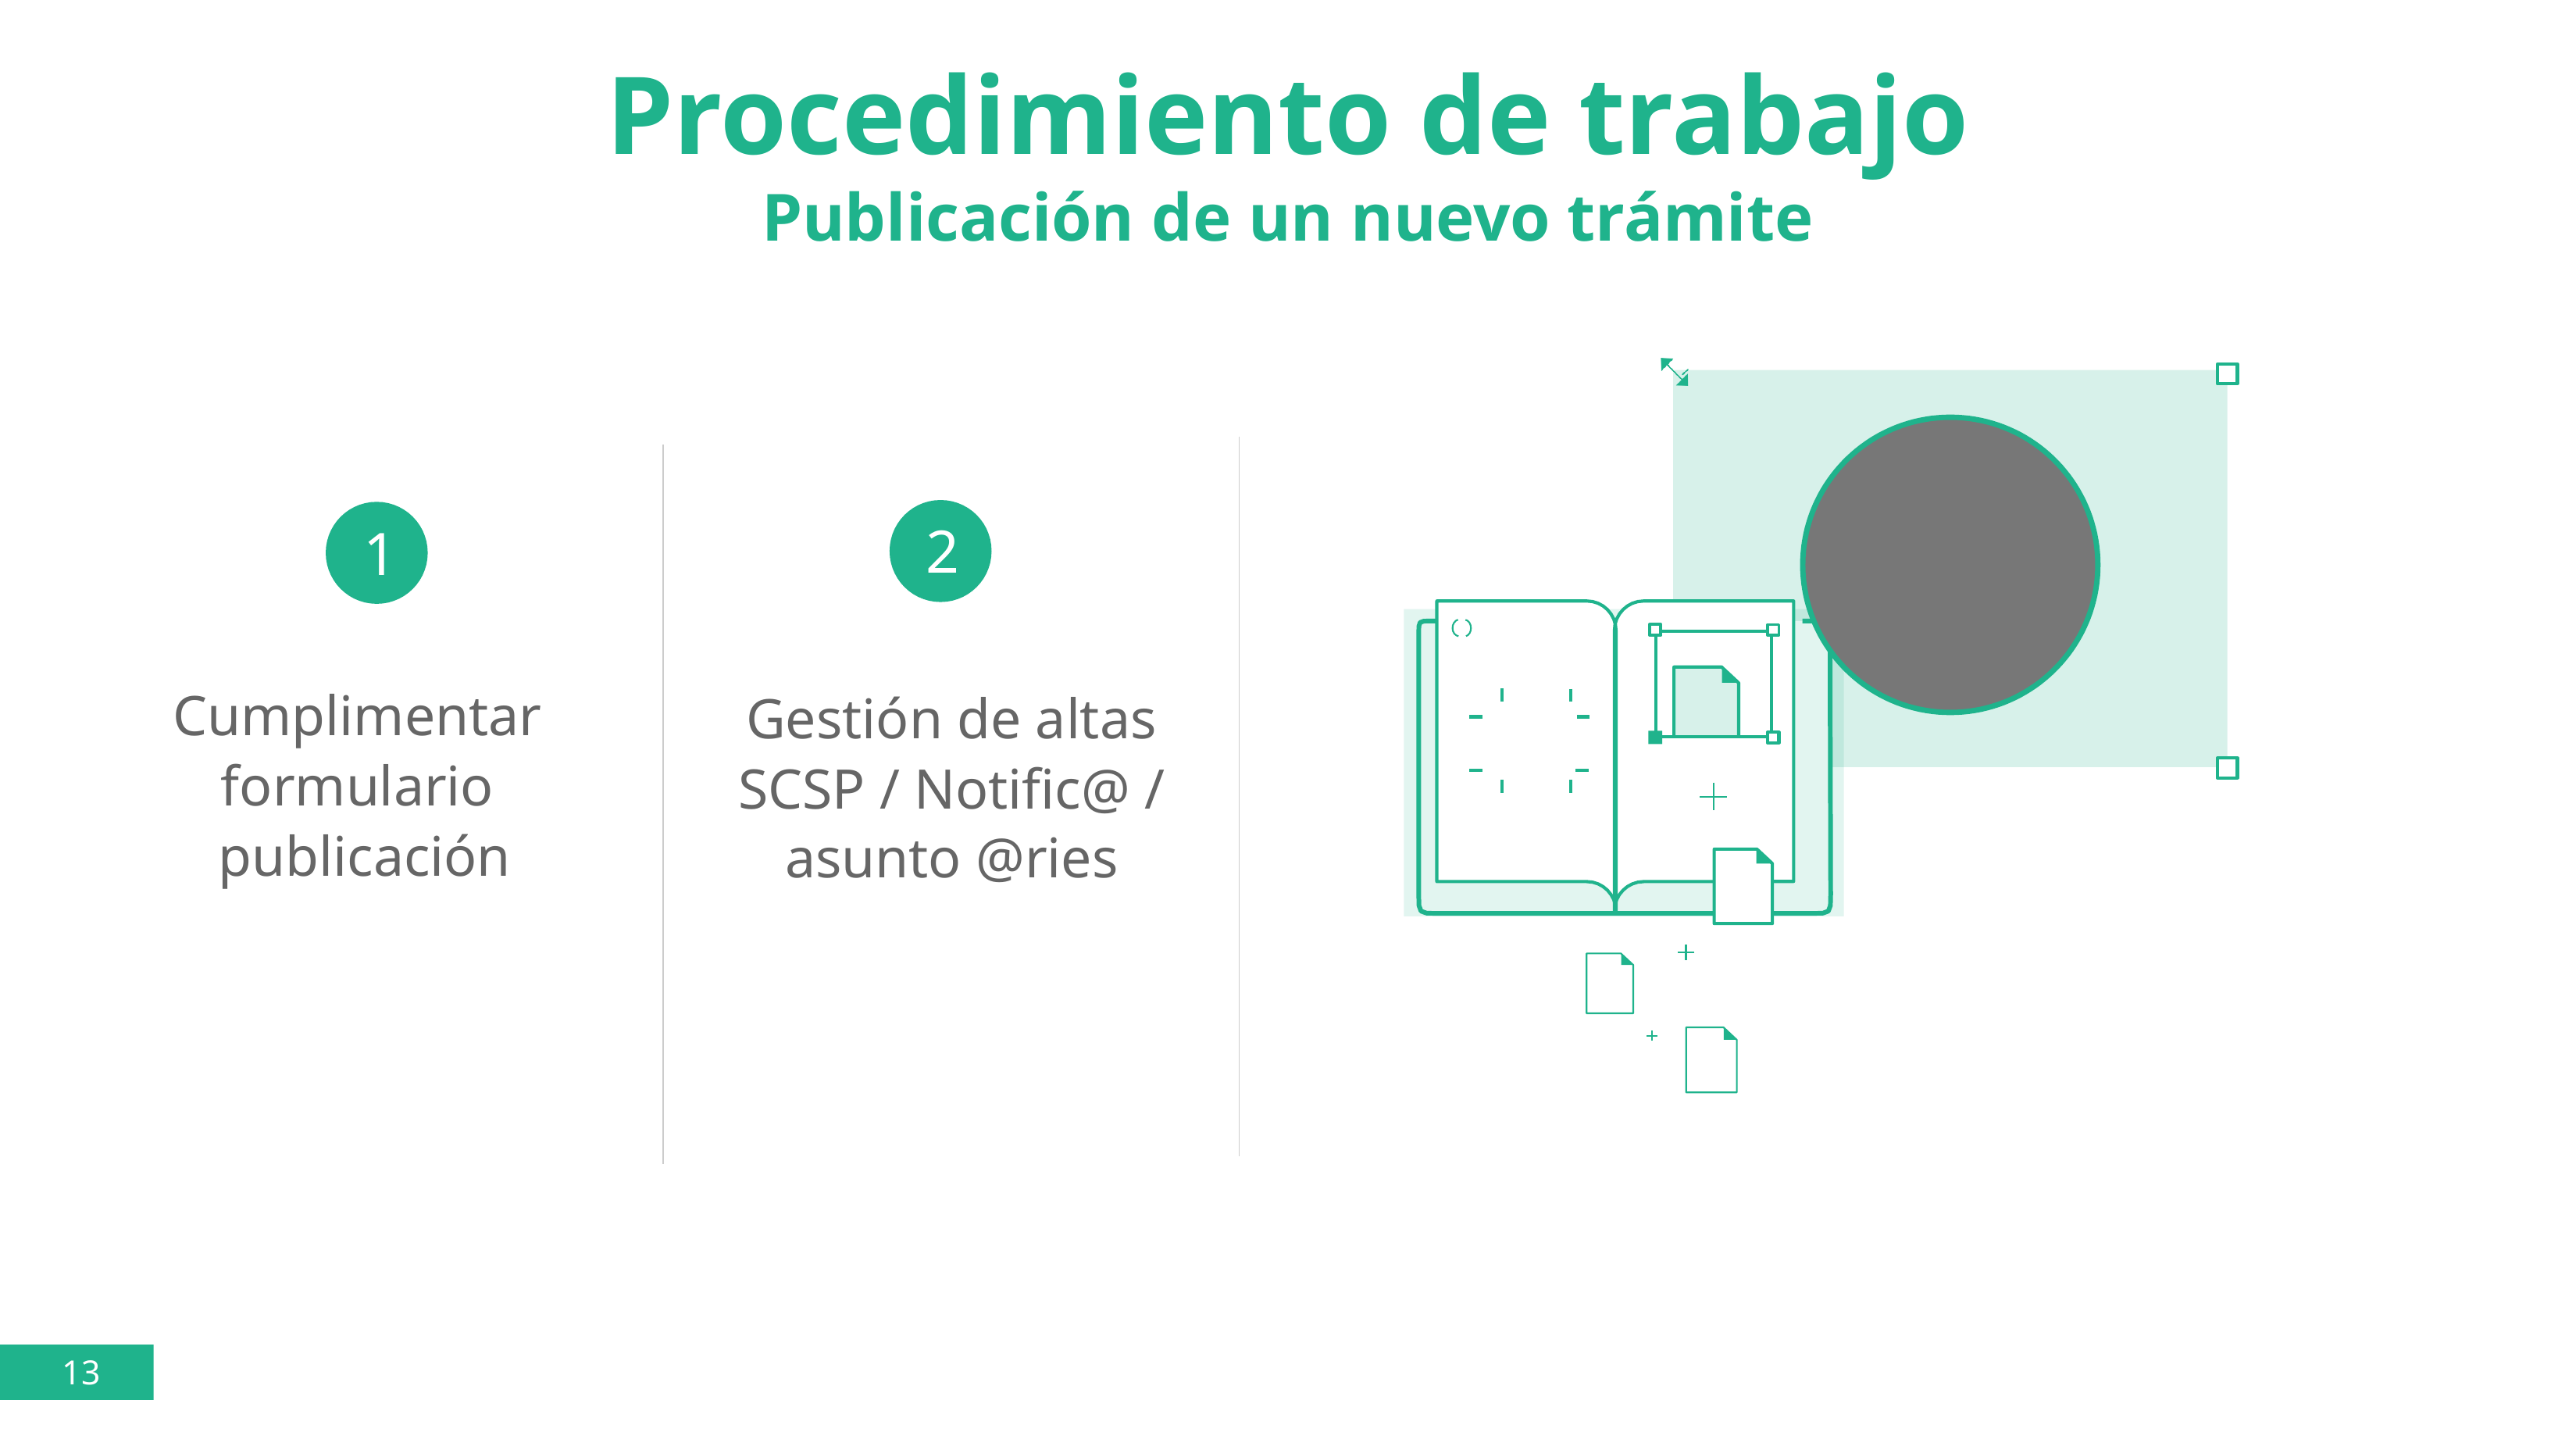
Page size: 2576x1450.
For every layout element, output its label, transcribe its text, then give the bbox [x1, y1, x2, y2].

text_box Cumplimentar formulario publicación [67, 676, 661, 888]
text_box Gestión de altas SCSP / Notific@ / asunto @ries [663, 679, 1240, 889]
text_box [1404, 358, 2238, 1093]
slide_number 13 [41, 1351, 112, 1394]
text_box [0, 1345, 154, 1400]
text_box 2 [924, 512, 956, 585]
text_box 1 [362, 514, 391, 587]
text_box [326, 502, 428, 604]
text_box [889, 500, 992, 602]
text_box Procedimiento de trabajo Publicación de un nuevo trámite [0, 41, 2576, 260]
